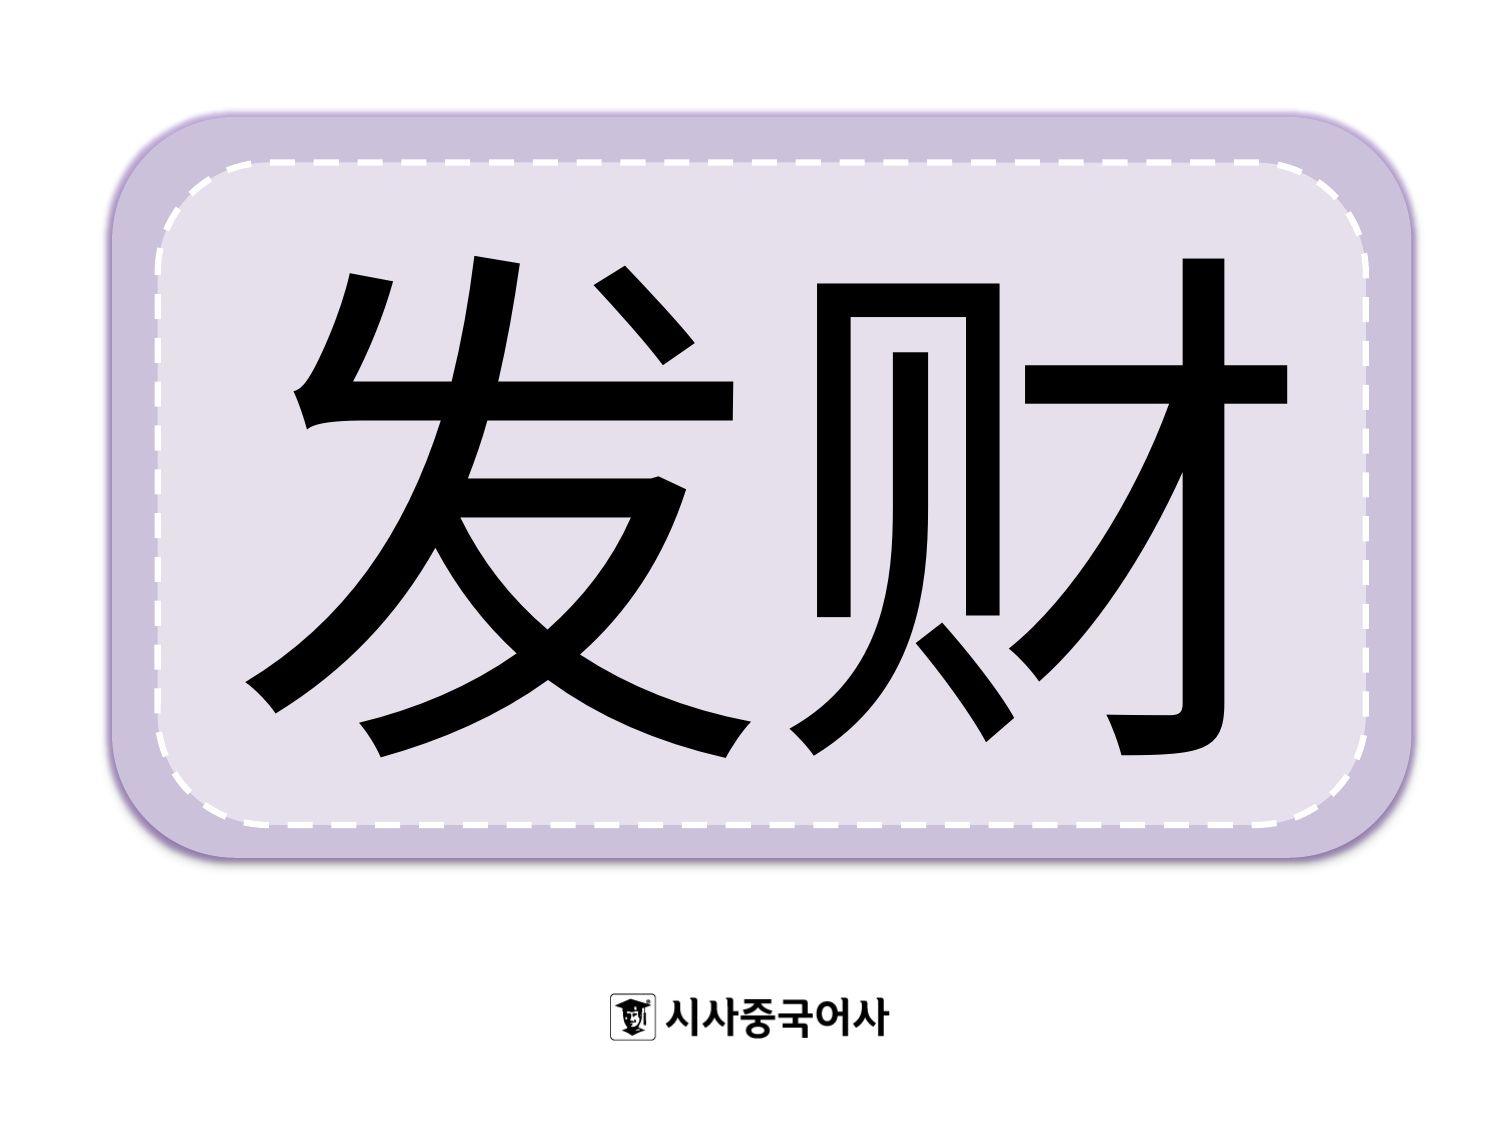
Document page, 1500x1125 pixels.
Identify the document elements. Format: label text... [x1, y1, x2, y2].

picture [602, 987, 898, 1047]
text_box 发财 [167, 165, 1376, 828]
text_box [147, 160, 1356, 824]
